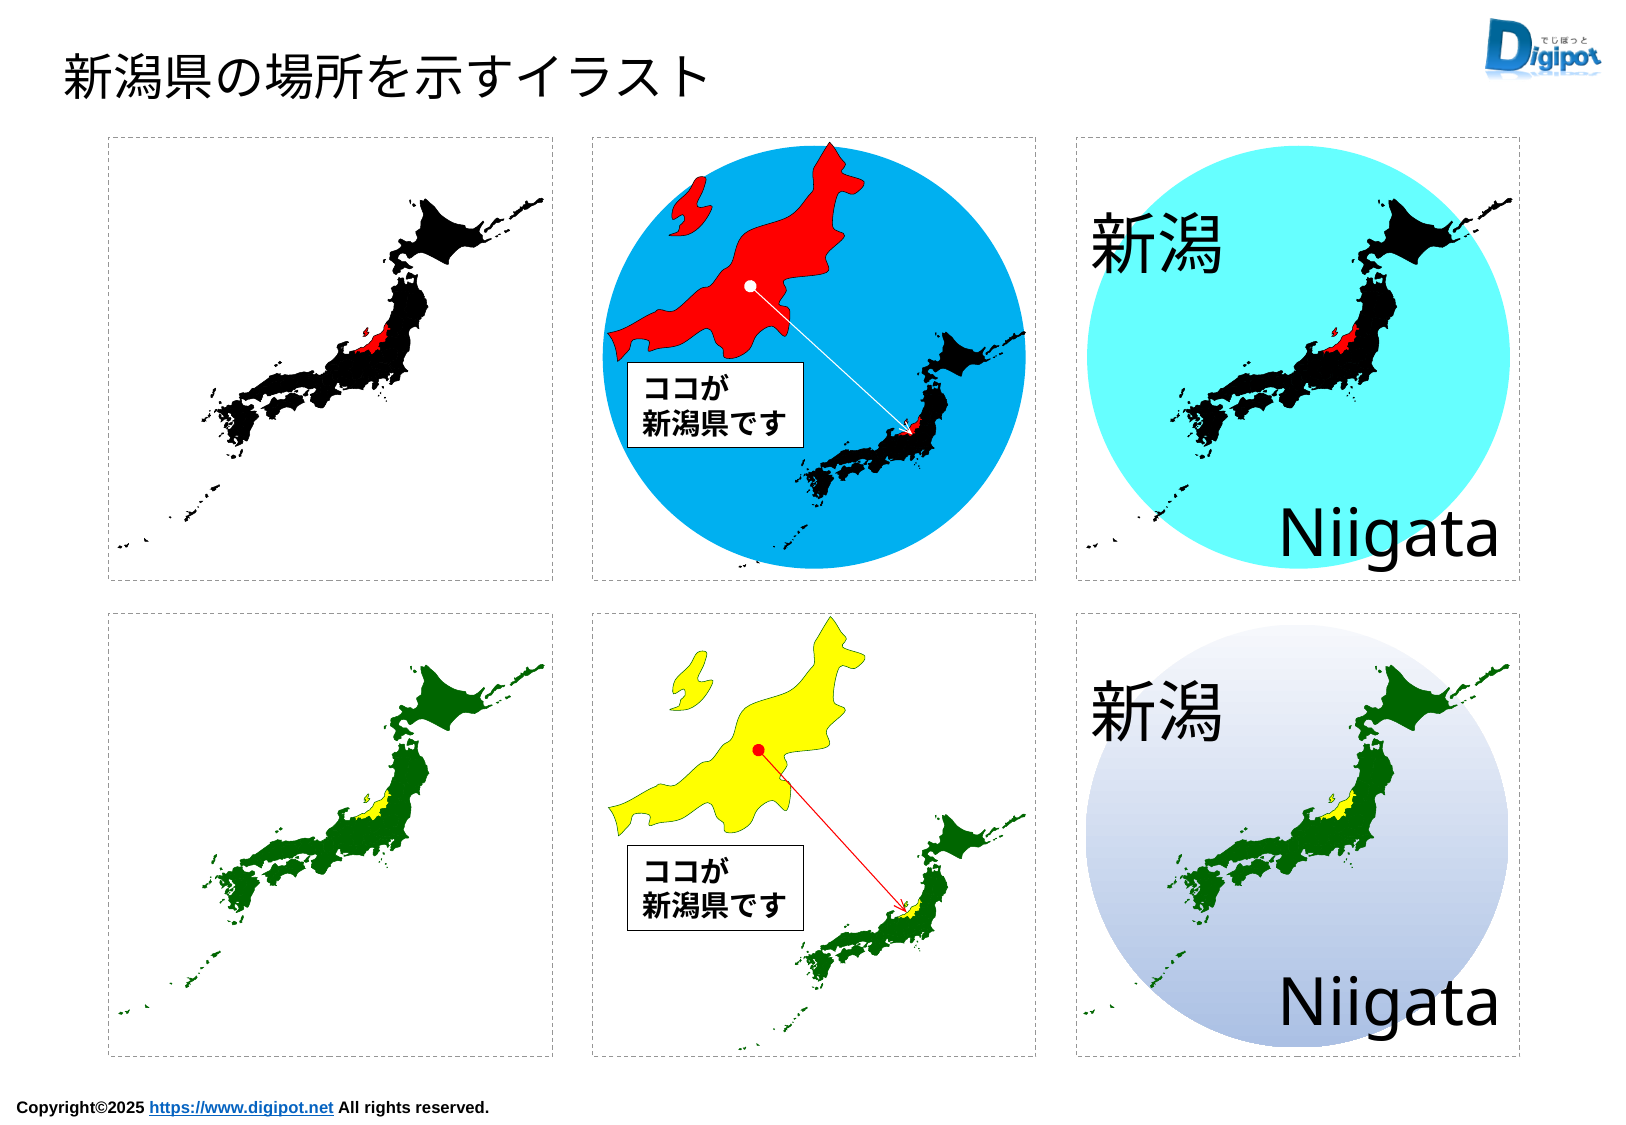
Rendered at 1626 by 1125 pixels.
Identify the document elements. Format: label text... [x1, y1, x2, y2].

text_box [608, 616, 1026, 1050]
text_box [117, 198, 544, 549]
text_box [1074, 624, 1520, 1048]
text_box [118, 664, 545, 1015]
text_box 新潟県の場所を示すイラスト [49, 38, 728, 113]
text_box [602, 142, 1026, 569]
picture [1485, 18, 1602, 82]
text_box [1074, 145, 1520, 579]
